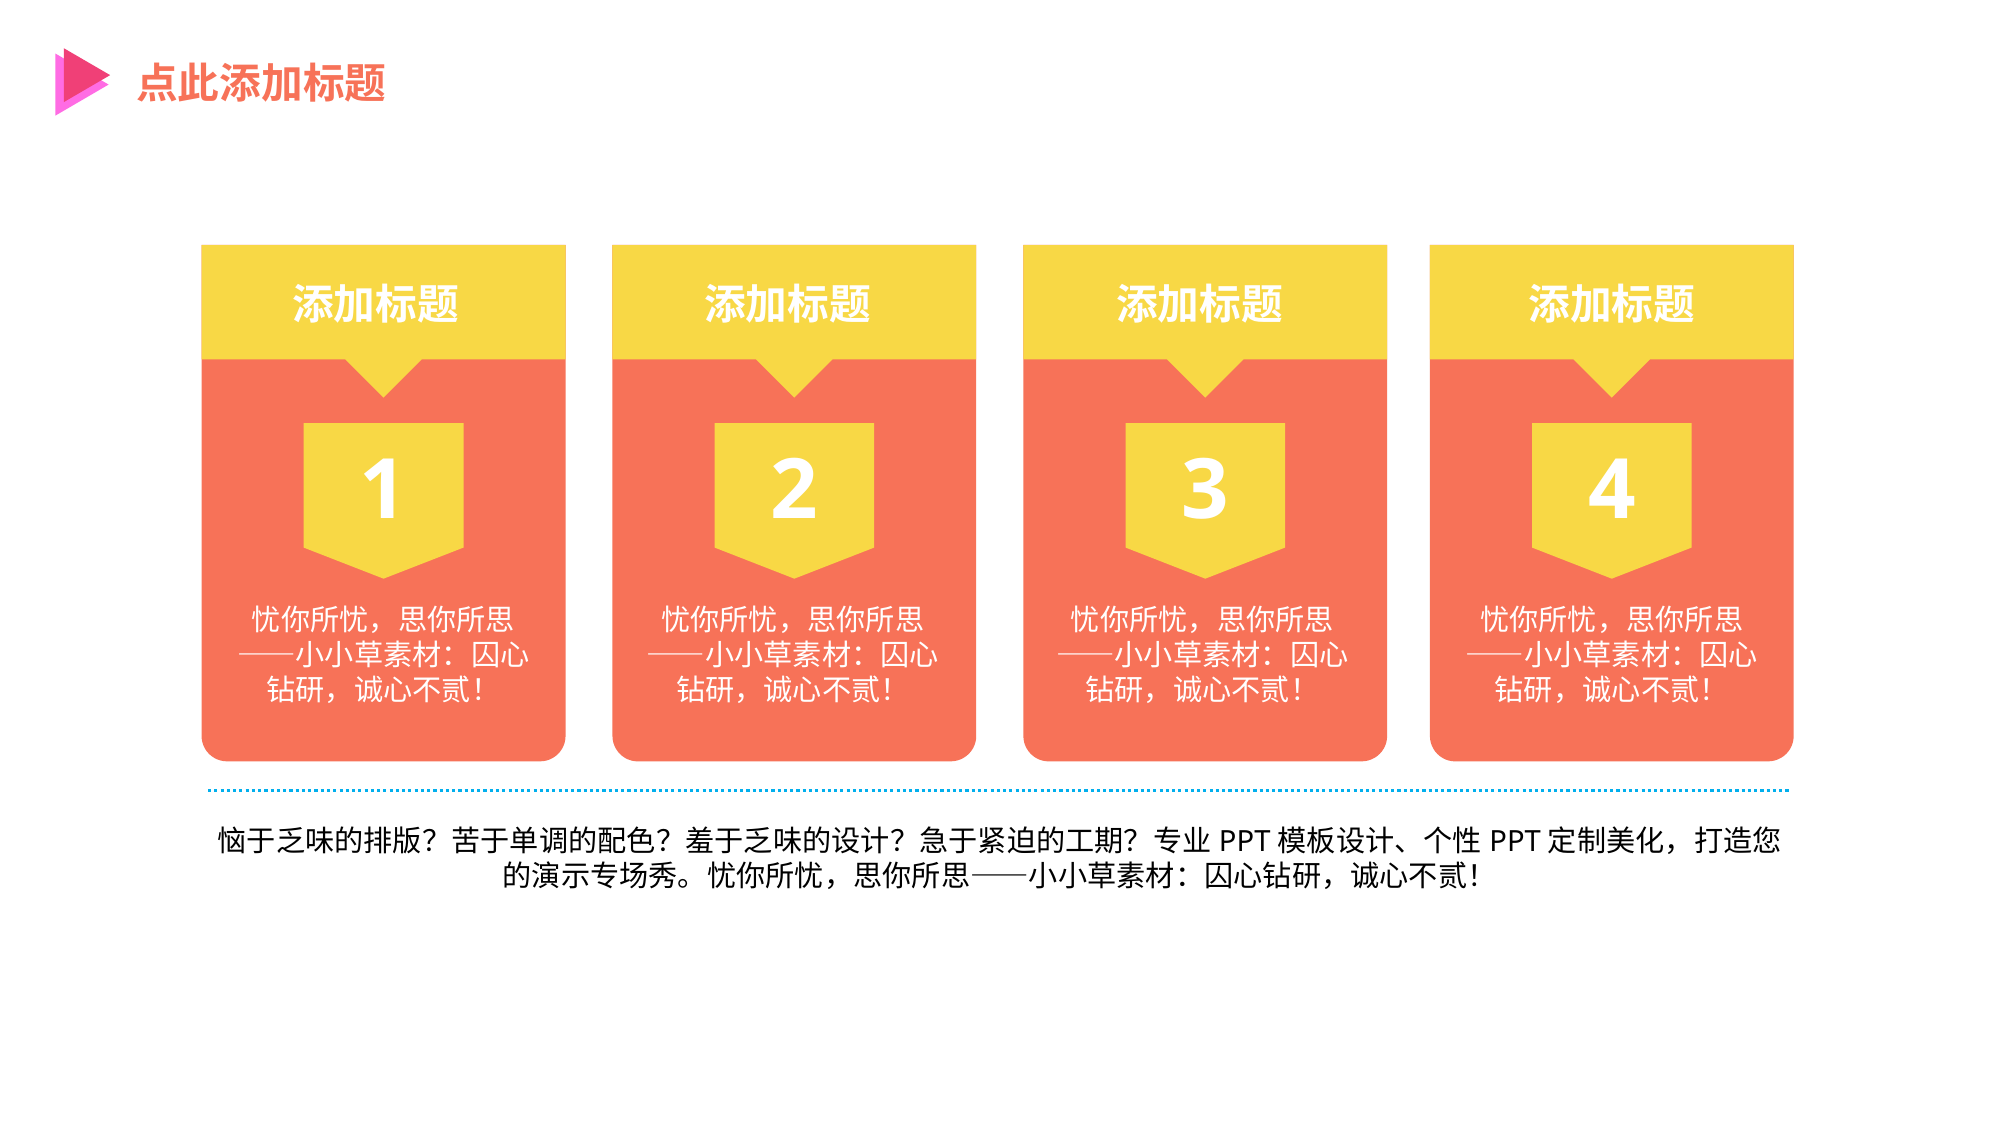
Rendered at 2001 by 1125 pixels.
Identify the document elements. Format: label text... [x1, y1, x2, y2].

text_box 忧你所忧，思你所思——小小草素材：囚心钻研，诚心不贰！ [1450, 594, 1774, 714]
text_box [1428, 361, 1795, 763]
text_box [200, 243, 567, 400]
text_box 忧你所忧，思你所思——小小草素材：囚心钻研，诚心不贰！ [1041, 594, 1364, 714]
text_box 1 [302, 422, 465, 580]
text_box 4 [1530, 422, 1693, 580]
text_box 点此添加标题 [121, 48, 455, 114]
text_box 添加标题 [1497, 270, 1726, 335]
text_box 忧你所忧，思你所思——小小草素材：囚心钻研，诚心不贰！ [222, 594, 545, 714]
text_box 添加标题 [261, 270, 490, 335]
text_box 2 [713, 422, 876, 580]
text_box 添加标题 [673, 270, 902, 335]
text_box [611, 361, 978, 763]
text_box 3 [1124, 422, 1287, 580]
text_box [55, 48, 111, 116]
text_box [1428, 243, 1795, 400]
text_box 添加标题 [1085, 270, 1314, 335]
text_box 恼于乏味的排版？苦于单调的配色？羞于乏味的设计？急于紧迫的工期？专业PPT模板设计、个性PPT定制美化，打造您的演示专场秀。忧你所忧，思你所思——小小草素材：囚心钻研，诚心不贰！ [209, 821, 1791, 892]
text_box [611, 243, 978, 400]
text_box [200, 361, 567, 763]
text_box [1022, 243, 1389, 400]
text_box 忧你所忧，思你所思——小小草素材：囚心钻研，诚心不贰！ [631, 594, 955, 714]
text_box [1022, 361, 1389, 763]
